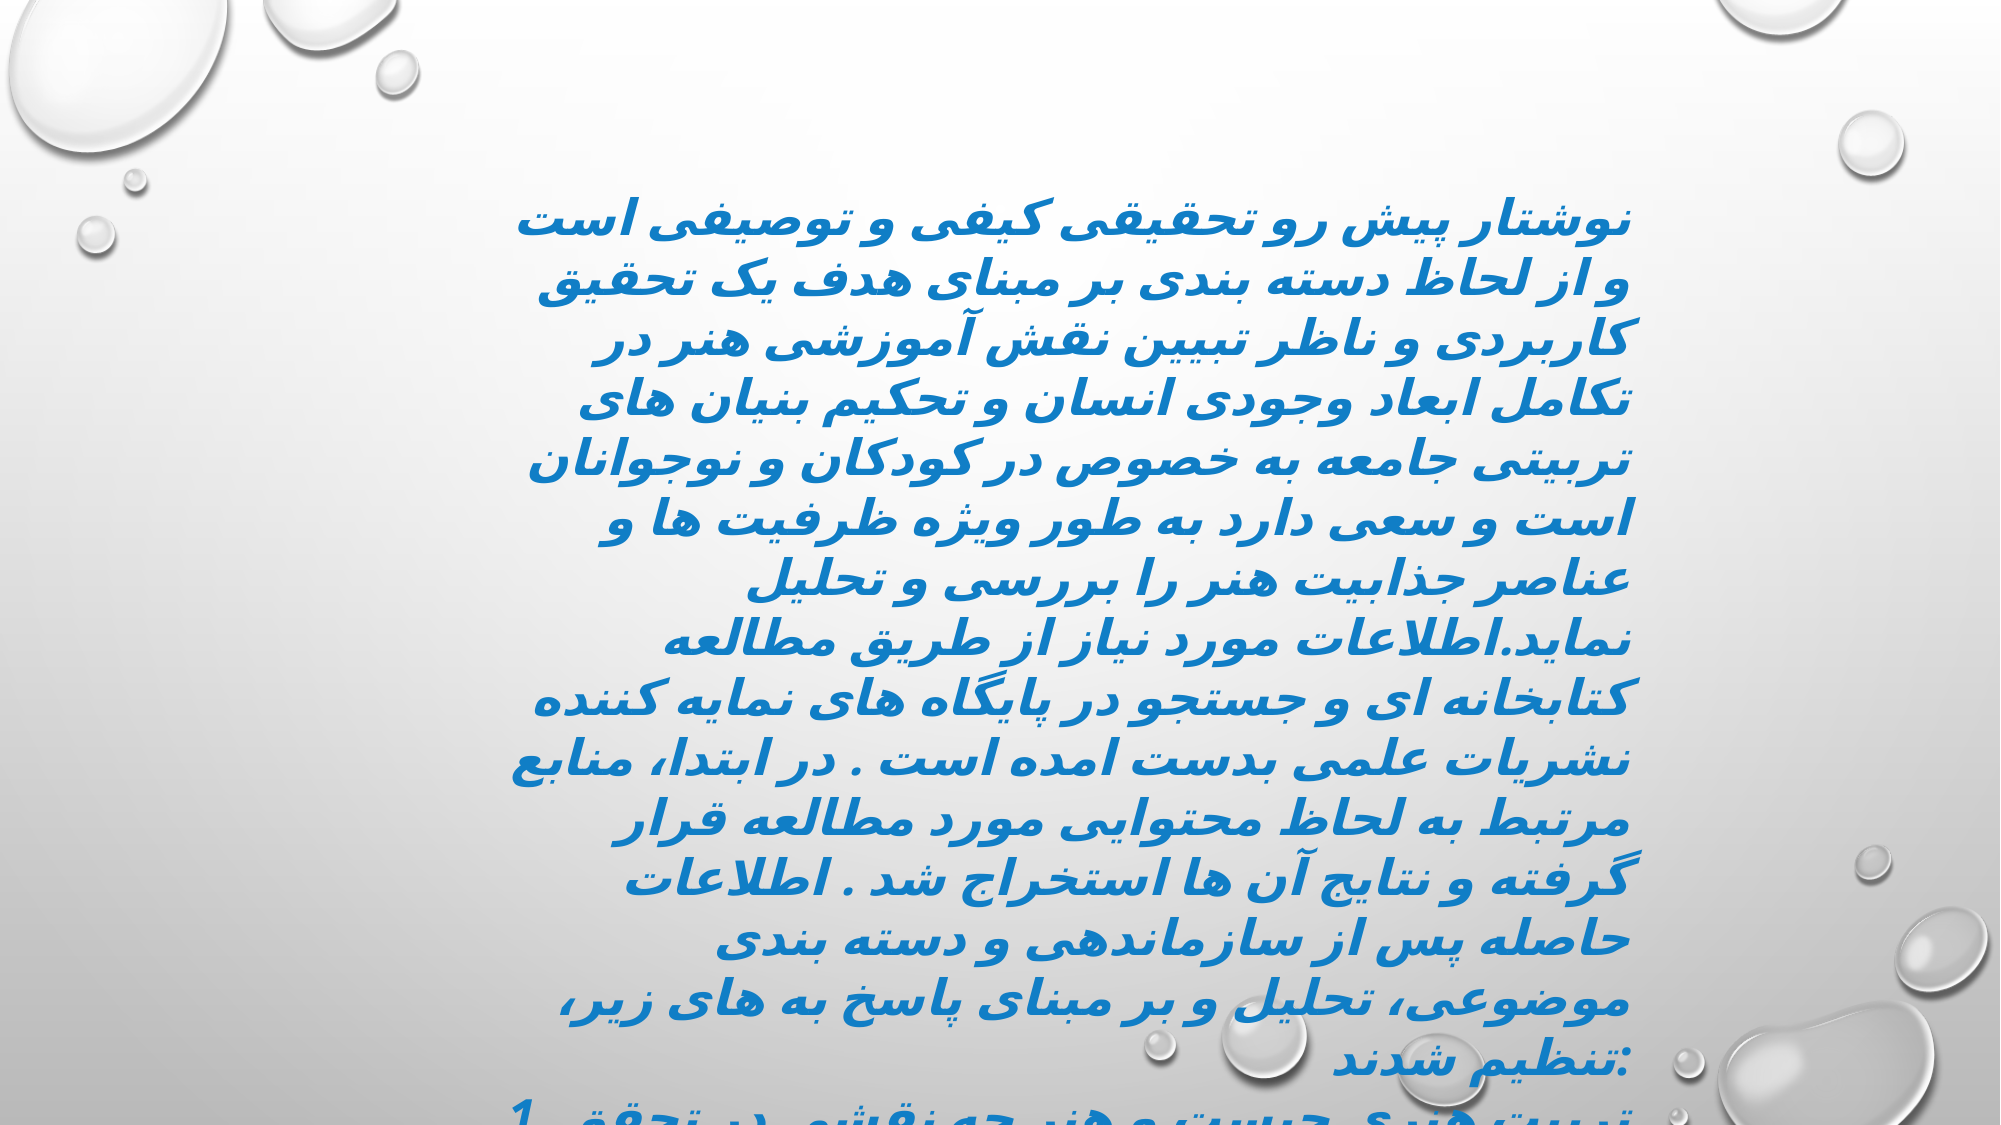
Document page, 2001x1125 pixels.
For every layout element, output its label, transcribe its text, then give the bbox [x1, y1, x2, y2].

picture [0, 0, 2000, 1125]
text_box نوشتار پیش رو تحقیقی کیفی و توصیفی است و از لحاظ دسته بندی بر مبنای هدف یک تحقیق کاربردی و ناظر تبیین نقش آموزشی هنر در تکامل ابعاد وجودی انسان و تحکیم بنیان های تربیتی جامعه به خصوص در کودکان و نوجوانان است و سعی دارد به طور ویژه ظرفیت ها و عناصر جذابیت هنر را بررسی و تحلیل نماید.اطلاعات مورد نیاز از طریق مطالعه کتابخانه ای و جستجو در پایگاه های نمایه کننده نشریات علمی بدست امده است . در ابتدا، منابع مرتبط به لحاظ محتوایی مورد مطالعه قرار گرفته و نتایج آن ها استخراج شد . اطلاعات حاصله پس از سازماندهی و دسته بندی موضوعی، تحلیل و بر مبنای پاسخ به های زیر، تنظیم شدند: 1. تربیت هنری چیست و هنر چه نقشی در تحقق آن دارد؟ 2.هنر از چه جنبه ها و ابعادی در تکامل و تعالی شخصیت انسان نقش دارد؟ [457, 178, 1646, 1125]
